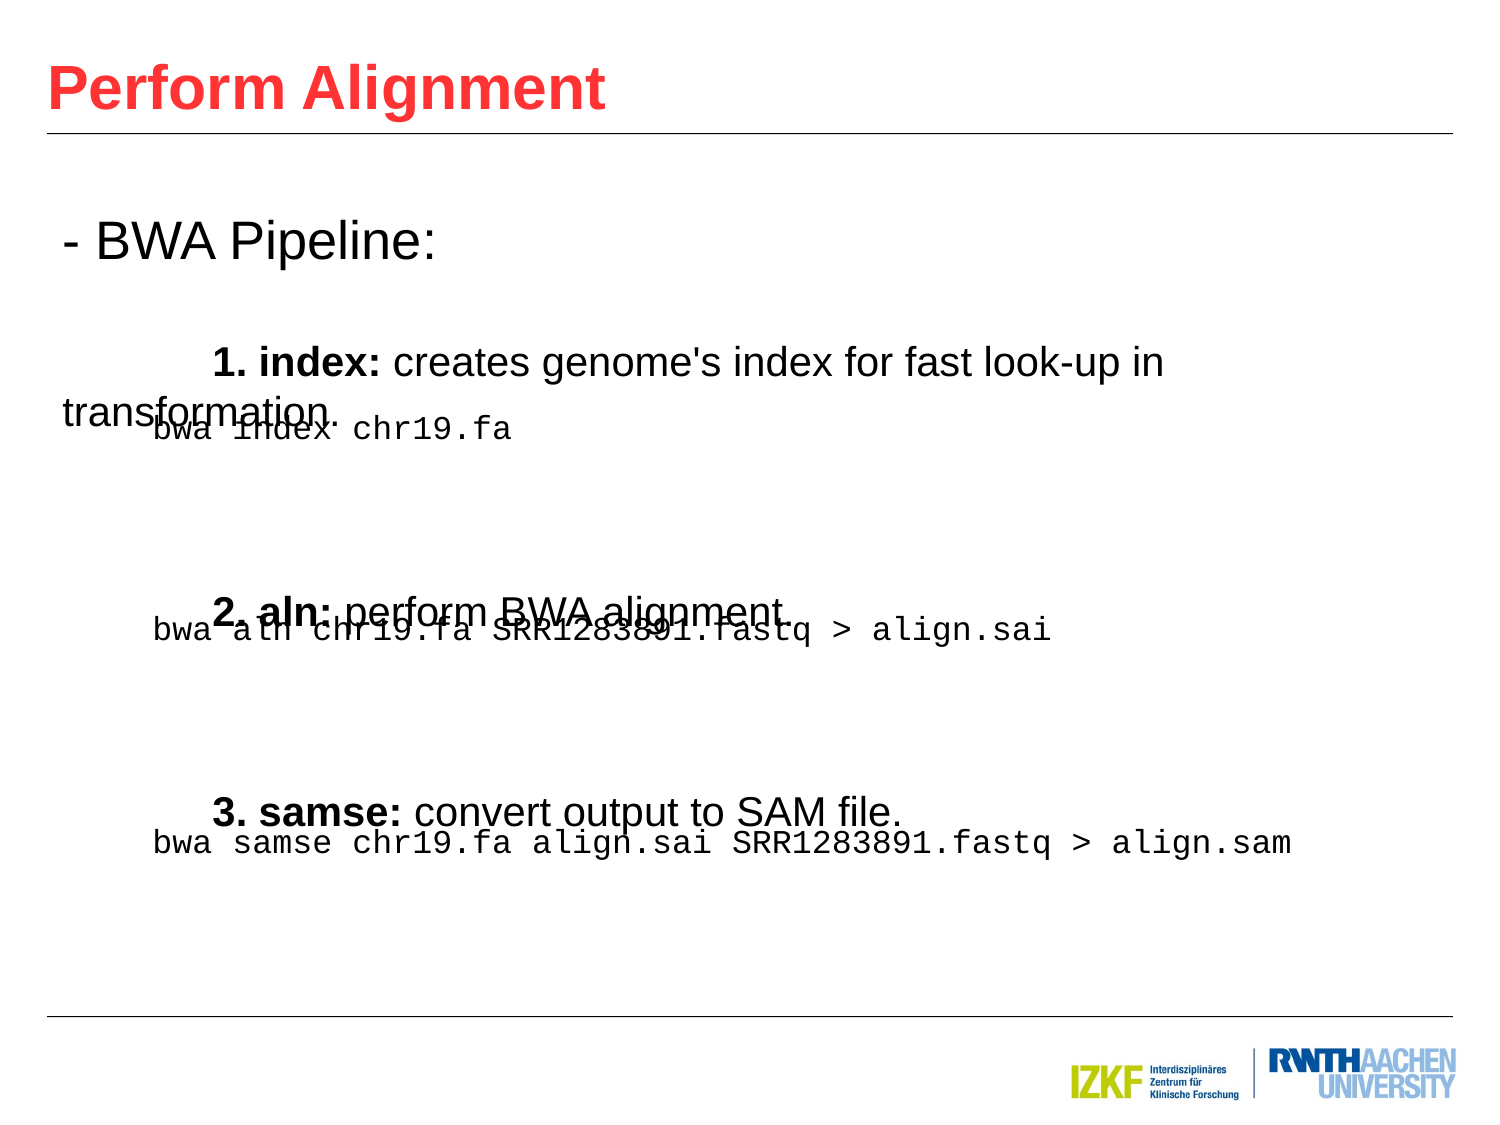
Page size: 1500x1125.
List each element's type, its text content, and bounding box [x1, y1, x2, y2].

text_box bwa aln chr19.fa SRR1283891.fastq > align.sai [137, 599, 1413, 675]
text_box Perform Alignment [47, 0, 1453, 122]
picture [1056, 1023, 1471, 1123]
text_box bwa samse chr19.fa align.sai SRR1283891.fastq > align.sam [137, 812, 1413, 888]
text_box bwa index chr19.fa [137, 399, 1413, 474]
text_box - BWA Pipeline: 1. index: creates genome's index for fast look-up in transformation. 2. aln: perform BWA alignment. 3. samse: convert output to SAM file. [62, 114, 1410, 921]
